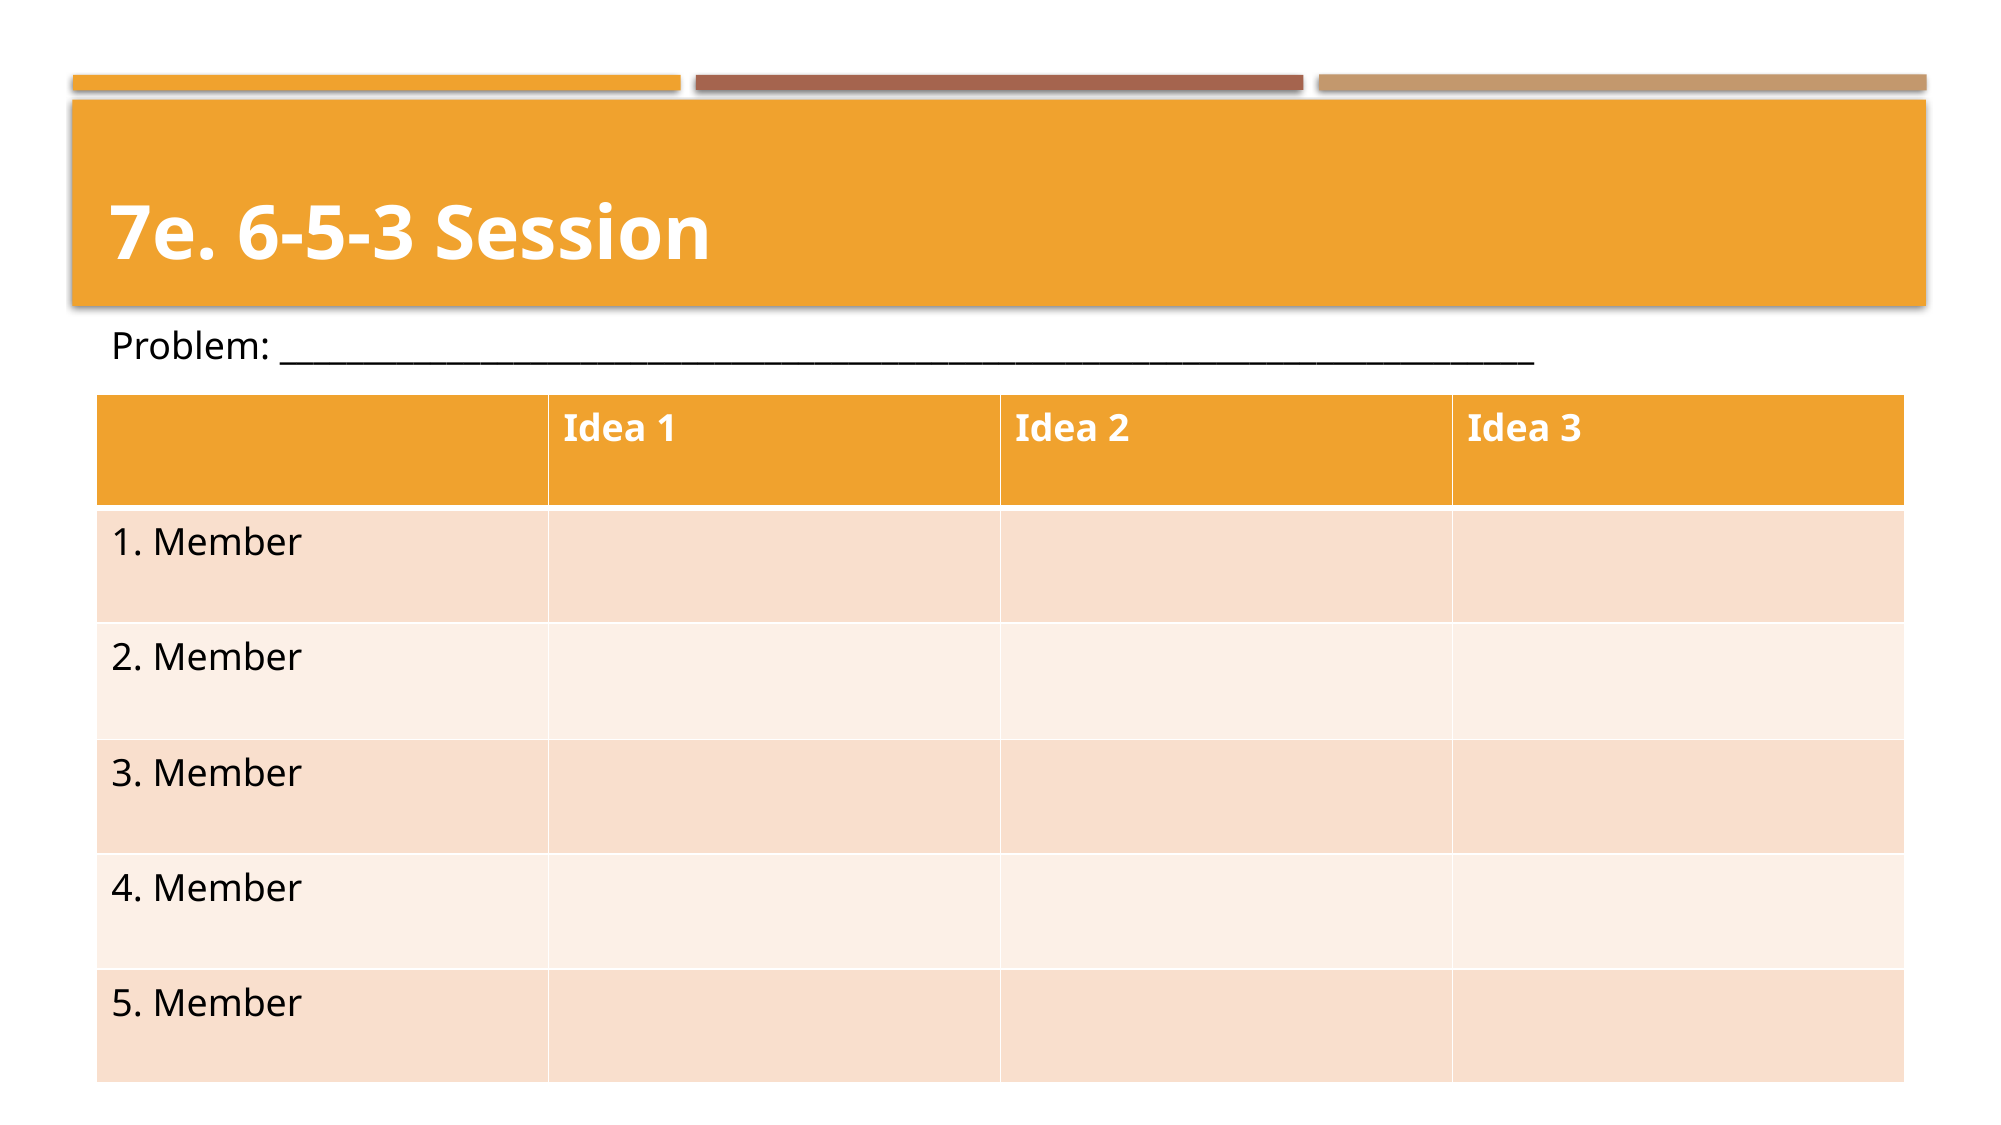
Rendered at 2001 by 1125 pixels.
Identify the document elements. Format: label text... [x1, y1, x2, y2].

table_cell [549, 511, 1000, 622]
table_cell 5. Member [97, 970, 548, 1082]
table_cell [549, 740, 1000, 853]
table_cell [1453, 511, 1904, 622]
table_header Idea 1 [549, 395, 1000, 505]
text_box Problem: ___________________________________________________________________________ [96, 314, 1905, 375]
table_cell [549, 970, 1000, 1082]
table_cell [1453, 740, 1904, 853]
table_header [97, 395, 548, 505]
table_cell [1001, 970, 1452, 1082]
table_cell [1001, 511, 1452, 622]
table_header Idea 3 [1453, 395, 1904, 505]
table_cell [1453, 855, 1904, 968]
table_cell [1453, 624, 1904, 739]
table_header Idea 2 [1001, 395, 1452, 505]
table_cell 3. Member [97, 740, 548, 853]
table_cell 2. Member [97, 624, 548, 739]
table_cell [1001, 624, 1452, 739]
table_cell [1001, 855, 1452, 968]
table_cell [549, 624, 1000, 739]
table_cell [1001, 740, 1452, 853]
table_cell [1453, 970, 1904, 1082]
table_cell [549, 855, 1000, 968]
table_cell 1. Member [97, 511, 548, 622]
table_cell 4. Member [97, 855, 548, 968]
title 7e. 6-5-3 Session [94, 119, 1904, 282]
